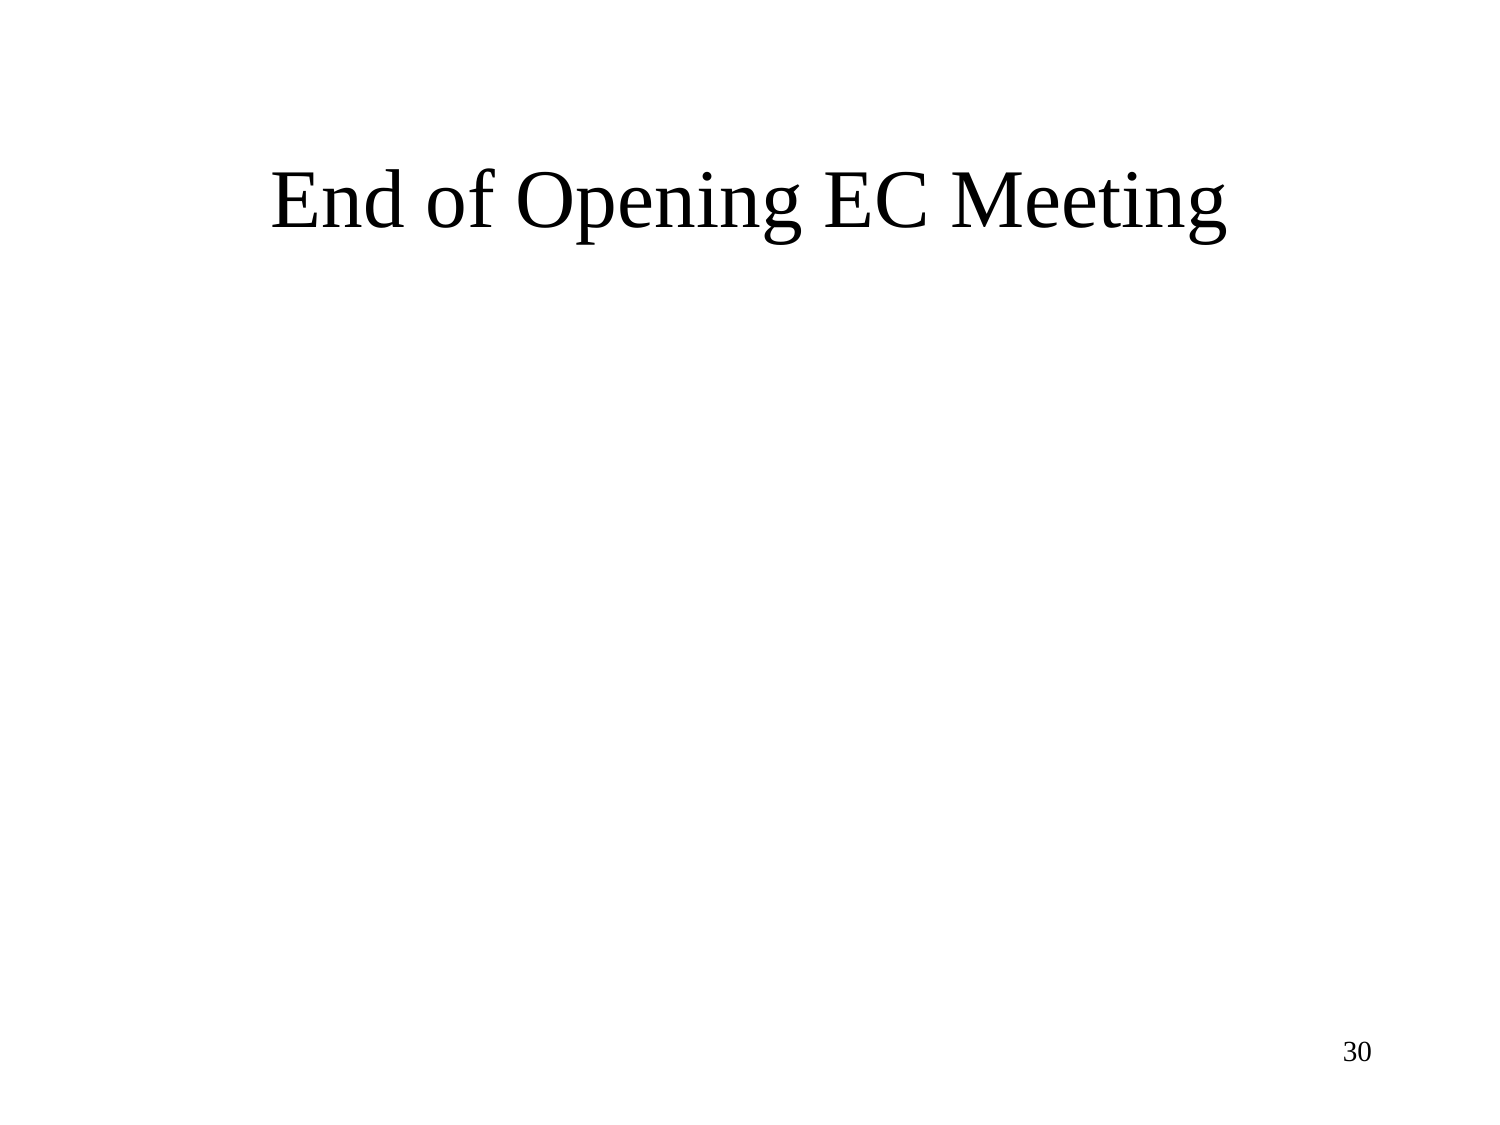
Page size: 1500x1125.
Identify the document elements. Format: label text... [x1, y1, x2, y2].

title End of Opening EC Meeting [112, 99, 1388, 288]
slide_number 30 [1074, 1024, 1388, 1101]
